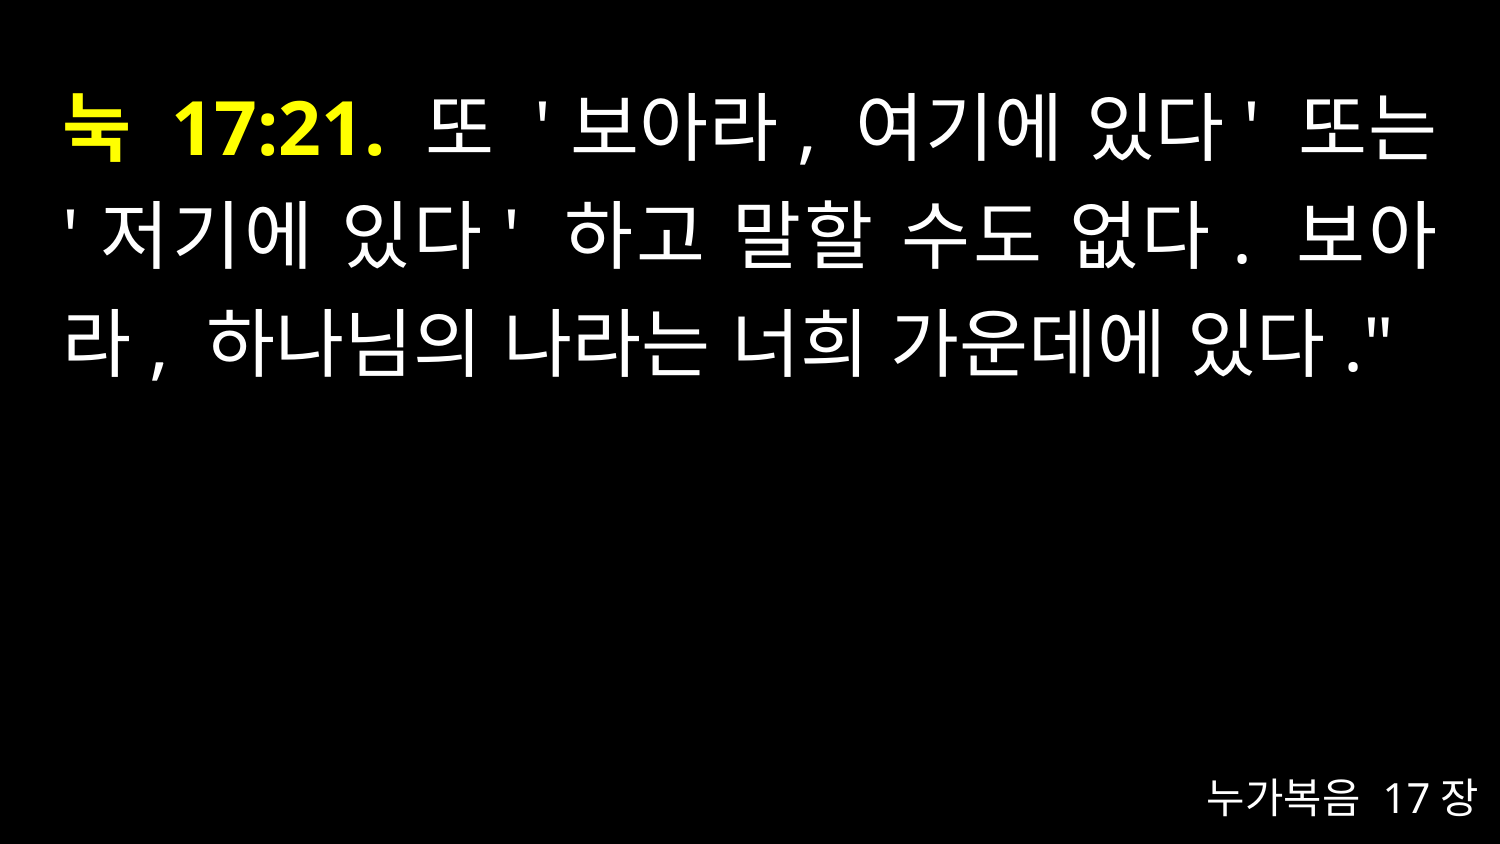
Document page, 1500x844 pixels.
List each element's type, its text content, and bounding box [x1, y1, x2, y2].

title 눅 17:21. 또 '보아라, 여기에 있다' 또는 '저기에 있다' 하고 말할 수도 없다. 보아라, 하나님의 나라는 너희 가운데에 있다." [0, 0, 1500, 844]
subtitle 누가복음 17장 [916, 770, 1500, 844]
